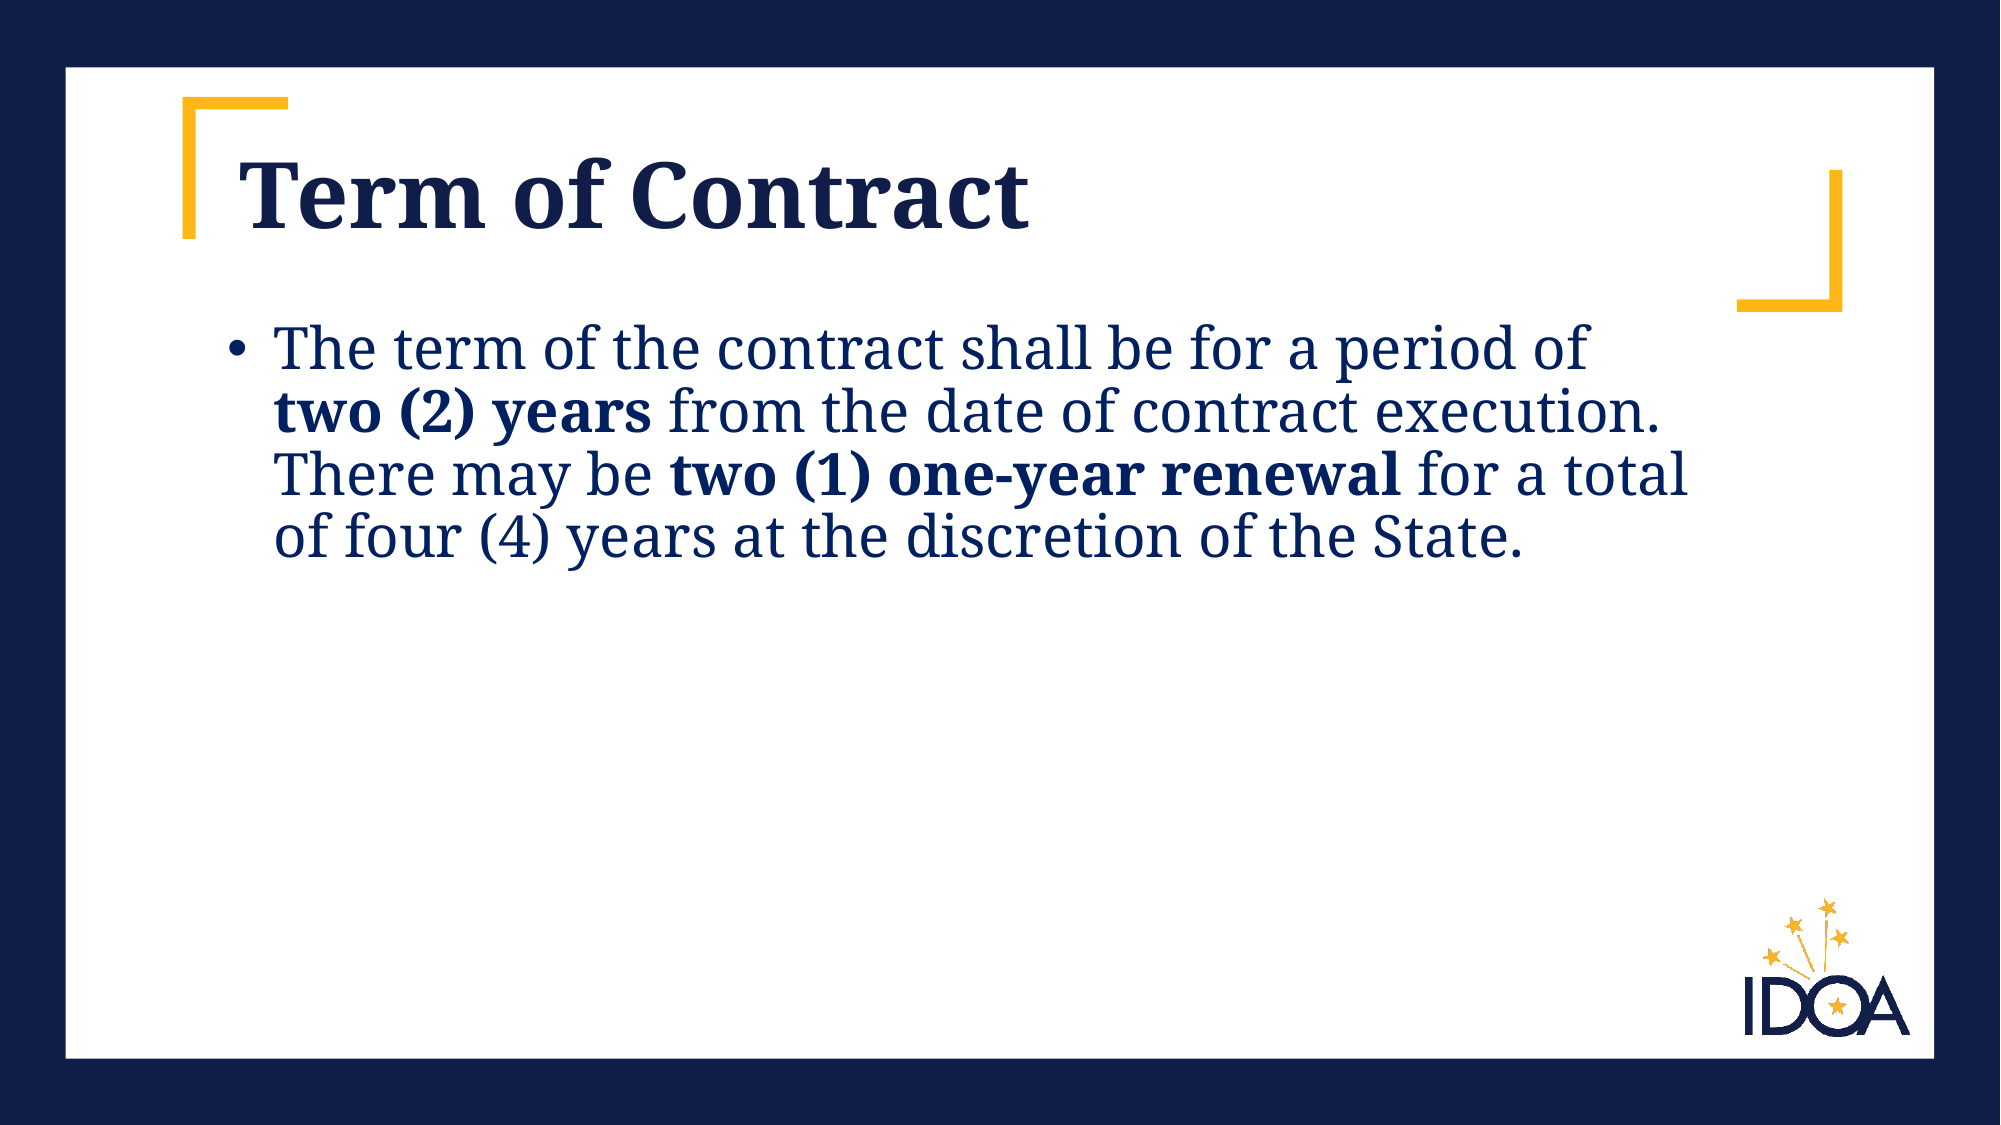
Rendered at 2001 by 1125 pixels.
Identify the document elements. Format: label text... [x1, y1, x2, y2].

title Term of Contract [225, 142, 1800, 279]
picture [1702, 857, 1959, 1114]
list The term of the contract shall be for a period of two (2) years from the date of contract execution. There may be two (1) one-year renewal for a total of four (4) years at the discretion of the State. [137, 311, 1713, 956]
